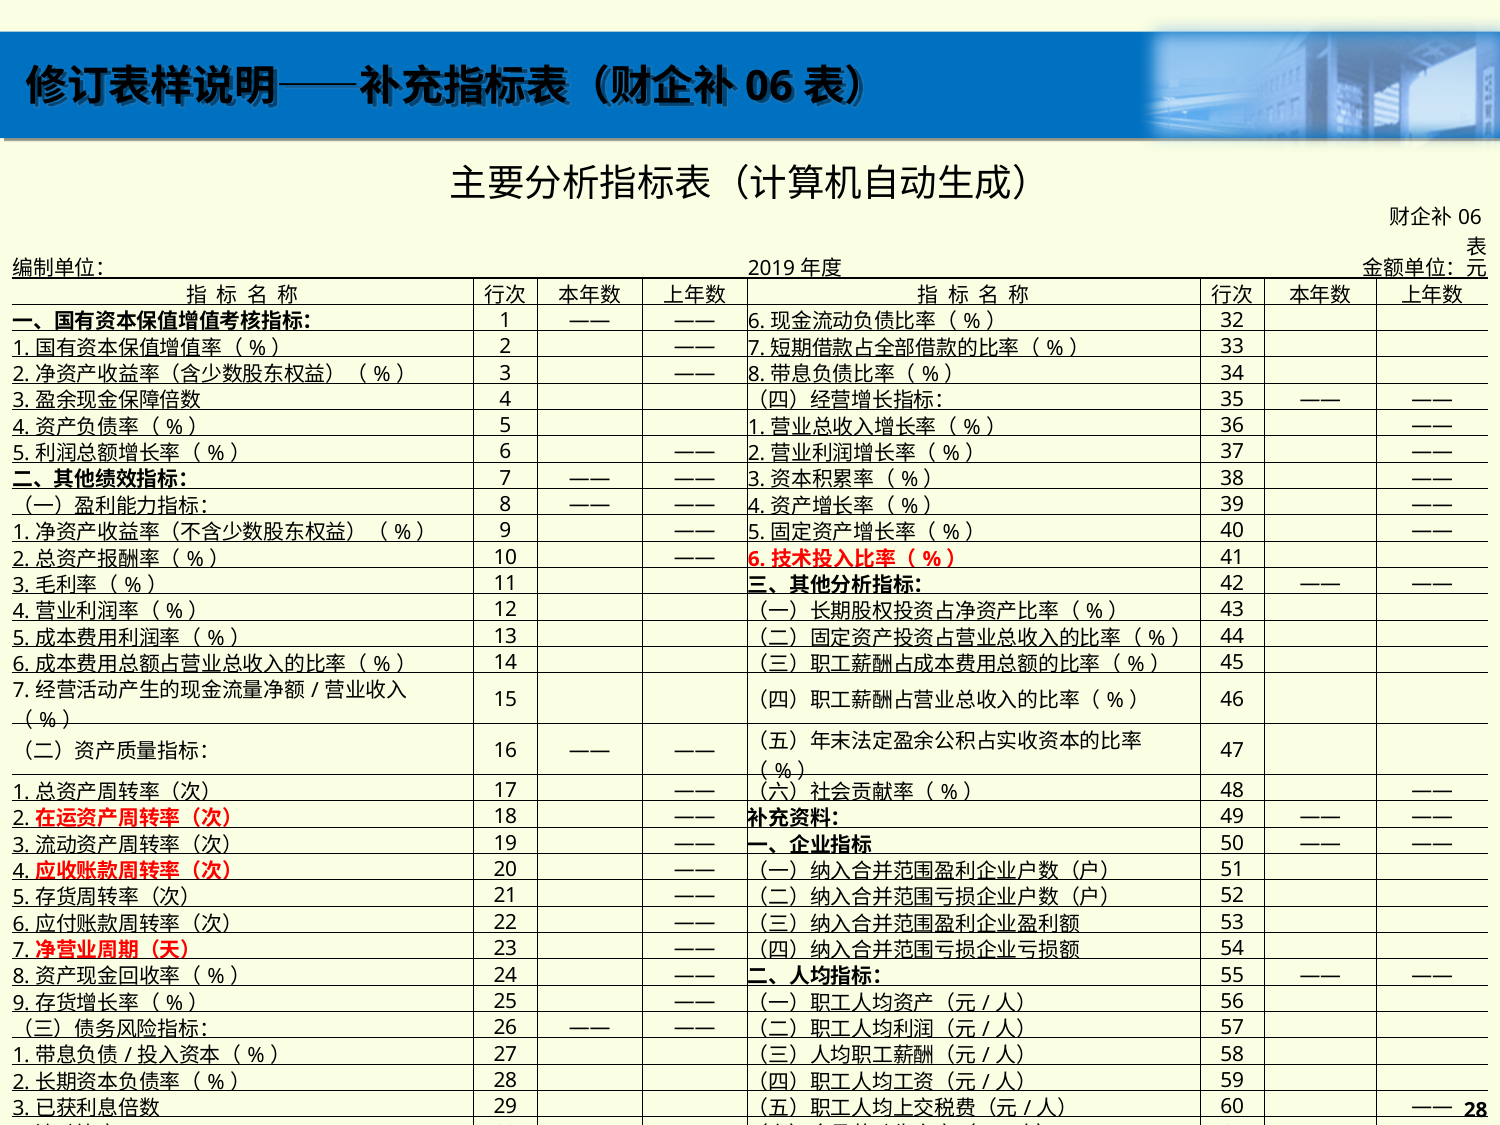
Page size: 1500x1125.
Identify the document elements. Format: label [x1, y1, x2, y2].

table_cell [12, 410, 473, 435]
table_cell [538, 384, 642, 409]
table_cell [474, 594, 537, 620]
table_cell [538, 801, 642, 827]
table_cell [12, 933, 473, 958]
table_cell [1265, 986, 1376, 1011]
table_cell [538, 515, 642, 541]
table_cell [1265, 621, 1376, 646]
table_cell [1265, 775, 1376, 800]
table_cell [1201, 673, 1264, 723]
table_cell [474, 907, 537, 932]
table_cell [474, 542, 537, 567]
table_cell [643, 986, 747, 1011]
table_cell [1377, 933, 1488, 958]
table_cell [1265, 673, 1376, 723]
table_cell [1265, 907, 1376, 932]
table_cell [474, 801, 537, 827]
table_cell [1265, 305, 1376, 330]
table_cell [474, 621, 537, 646]
table_cell [1201, 436, 1264, 462]
table_cell [1201, 880, 1264, 906]
table_cell [474, 986, 537, 1011]
table_cell [1265, 463, 1376, 488]
table_cell [474, 1091, 537, 1116]
table_cell [1201, 1065, 1264, 1090]
table_cell [1265, 331, 1376, 356]
table_cell [1265, 410, 1376, 435]
table_cell [643, 1038, 747, 1064]
table_cell [748, 463, 1200, 488]
table_cell [1201, 384, 1264, 409]
table_cell [538, 673, 642, 723]
table_cell [643, 594, 747, 620]
table_cell [643, 1065, 747, 1090]
table_cell [538, 647, 642, 672]
table_cell [1201, 305, 1264, 330]
table_cell [1201, 410, 1264, 435]
table_cell [643, 828, 747, 853]
table_cell [474, 1065, 537, 1090]
table_cell [643, 933, 747, 958]
table_cell [538, 775, 642, 800]
table_cell [1377, 959, 1488, 985]
table_cell [748, 436, 1200, 462]
table_cell [1265, 542, 1376, 567]
table_cell [12, 775, 473, 800]
table_cell [1201, 542, 1264, 567]
table_cell [1201, 489, 1264, 514]
table_cell [1265, 568, 1376, 593]
table_cell [12, 515, 473, 541]
table_cell [538, 1091, 642, 1116]
table_cell [12, 384, 473, 409]
table_cell [1377, 986, 1488, 1011]
table_cell [643, 1117, 747, 1125]
table_cell [1201, 1012, 1264, 1037]
table_cell [1377, 568, 1488, 593]
table_header [12, 152, 1488, 200]
table_cell [538, 933, 642, 958]
table_cell [538, 828, 642, 853]
table_cell [12, 724, 473, 774]
table_cell [1265, 828, 1376, 853]
table_cell [643, 542, 747, 567]
table_cell [748, 775, 1200, 800]
table_cell [748, 621, 1200, 646]
table_cell [474, 410, 537, 435]
table_cell [1265, 515, 1376, 541]
table_cell [538, 568, 642, 593]
table_cell [643, 907, 747, 932]
table_cell [643, 331, 747, 356]
table_cell [1265, 594, 1376, 620]
table_cell [1201, 279, 1264, 304]
table_cell [12, 801, 473, 827]
table_cell [1377, 880, 1488, 906]
table_cell [748, 384, 1200, 409]
table_cell [538, 489, 642, 514]
table_cell [1377, 1065, 1488, 1090]
table_cell [1201, 1091, 1264, 1116]
table_cell [474, 673, 537, 723]
table_cell [538, 854, 642, 879]
table_cell [643, 621, 747, 646]
table_cell [12, 854, 473, 879]
table_cell [643, 959, 747, 985]
table_cell [1377, 1012, 1488, 1037]
table_cell [1377, 828, 1488, 853]
table_cell [538, 410, 642, 435]
table_cell [538, 1012, 642, 1037]
table_cell [1201, 907, 1264, 932]
table_cell [748, 542, 1200, 567]
table_cell [643, 489, 747, 514]
table_cell [643, 357, 747, 383]
table_cell [1201, 775, 1264, 800]
table_cell [12, 568, 473, 593]
table_cell [748, 1065, 1200, 1090]
table_cell [12, 594, 473, 620]
table_cell [1265, 854, 1376, 879]
table_cell [1201, 568, 1264, 593]
table_cell [748, 801, 1200, 827]
table_cell [1377, 436, 1488, 462]
table_cell [1265, 489, 1376, 514]
table_cell [474, 1038, 537, 1064]
table_cell [748, 1091, 1200, 1116]
table_cell [12, 489, 473, 514]
table_cell [748, 305, 1200, 330]
table_cell [1201, 801, 1264, 827]
table_cell [474, 436, 537, 462]
table_cell [538, 621, 642, 646]
table_cell [12, 1065, 473, 1090]
table_cell [1265, 279, 1376, 304]
table_cell [748, 1117, 1200, 1125]
table_cell [474, 568, 537, 593]
table_cell [1377, 331, 1488, 356]
table_cell [1377, 384, 1488, 409]
table_cell [1201, 1038, 1264, 1064]
table_cell [474, 489, 537, 514]
table_cell [1377, 1091, 1488, 1116]
table_cell [1265, 1091, 1376, 1116]
table_cell [474, 1117, 537, 1125]
table_cell [538, 880, 642, 906]
table_cell [1377, 1117, 1488, 1125]
table_cell [748, 959, 1200, 985]
table_cell [474, 1012, 537, 1037]
table_cell [1377, 621, 1488, 646]
text_box [1488, 1089, 1500, 1125]
table_cell [643, 384, 747, 409]
table_cell [1265, 1117, 1376, 1125]
table_cell [12, 436, 473, 462]
table_cell [474, 880, 537, 906]
table_cell [748, 828, 1200, 853]
table_cell [1265, 436, 1376, 462]
table_cell [643, 568, 747, 593]
table_cell [12, 331, 473, 356]
table_cell [1377, 801, 1488, 827]
table_cell [748, 673, 1200, 723]
table_cell [1377, 542, 1488, 567]
table_cell [1201, 828, 1264, 853]
table_cell [474, 724, 537, 774]
table_cell [1265, 959, 1376, 985]
table_cell [1265, 1012, 1376, 1037]
table_cell [748, 724, 1200, 774]
table_cell [748, 279, 1200, 304]
table_cell [1265, 1065, 1376, 1090]
table_cell [748, 1038, 1200, 1064]
table_cell [12, 357, 473, 383]
table_cell [12, 1038, 473, 1064]
table_cell [1265, 384, 1376, 409]
table_cell [474, 279, 537, 304]
table_cell [1265, 724, 1376, 774]
table_cell [643, 880, 747, 906]
table_cell [1201, 357, 1264, 383]
table_cell [538, 1038, 642, 1064]
table_cell [643, 1012, 747, 1037]
table_cell [474, 775, 537, 800]
table_cell [1265, 357, 1376, 383]
table_cell [1377, 673, 1488, 723]
table_cell [12, 1091, 473, 1116]
table_cell [1201, 986, 1264, 1011]
table_cell [1201, 463, 1264, 488]
table_cell [12, 828, 473, 853]
table_cell [1201, 933, 1264, 958]
picture [1136, 14, 1500, 153]
table_cell [474, 647, 537, 672]
table_cell [748, 933, 1200, 958]
table_cell [1265, 880, 1376, 906]
table_cell [474, 854, 537, 879]
table_cell [643, 1091, 747, 1116]
table_cell [538, 463, 642, 488]
table_cell [1265, 647, 1376, 672]
table_cell [748, 854, 1200, 879]
table_cell [643, 801, 747, 827]
table_cell [748, 880, 1200, 906]
table_cell [1377, 647, 1488, 672]
table_cell [12, 959, 473, 985]
table_cell [1201, 594, 1264, 620]
table_cell [12, 305, 473, 330]
table_cell [12, 1012, 473, 1037]
table_cell [1377, 279, 1488, 304]
table_cell [643, 463, 747, 488]
table_cell [538, 907, 642, 932]
table_cell [1201, 331, 1264, 356]
table_cell [474, 384, 537, 409]
table_cell [748, 1012, 1200, 1037]
table_cell [748, 331, 1200, 356]
table_cell [1377, 305, 1488, 330]
table_cell [12, 986, 473, 1011]
table_cell [538, 542, 642, 567]
table_cell [1201, 724, 1264, 774]
table_cell [1201, 854, 1264, 879]
table_cell [12, 279, 473, 304]
table_cell [538, 331, 642, 356]
table_cell [474, 515, 537, 541]
table_cell [12, 200, 1488, 277]
table_cell [643, 436, 747, 462]
table_cell [12, 621, 473, 646]
table_cell [1377, 410, 1488, 435]
table_cell [538, 724, 642, 774]
table_cell [474, 305, 537, 330]
table_cell [643, 854, 747, 879]
table_cell [1377, 907, 1488, 932]
table_cell [474, 933, 537, 958]
table_cell [538, 1065, 642, 1090]
table_cell [1377, 775, 1488, 800]
table_cell [1201, 959, 1264, 985]
table_cell [474, 357, 537, 383]
table_cell [1201, 621, 1264, 646]
table_cell [1377, 489, 1488, 514]
table_cell [748, 489, 1200, 514]
table_cell [474, 959, 537, 985]
table_cell [538, 1117, 642, 1125]
table_cell [643, 724, 747, 774]
table_cell [1377, 854, 1488, 879]
table_cell [538, 594, 642, 620]
table_cell [1265, 1038, 1376, 1064]
table_cell [538, 959, 642, 985]
table_cell [643, 515, 747, 541]
table_cell [748, 986, 1200, 1011]
table_cell [1201, 1117, 1264, 1125]
table_cell [748, 647, 1200, 672]
table_cell [748, 357, 1200, 383]
table_cell [748, 568, 1200, 593]
table_cell [538, 279, 642, 304]
table_cell [643, 410, 747, 435]
table_cell [643, 647, 747, 672]
table_cell [474, 828, 537, 853]
table_cell [1201, 647, 1264, 672]
table_cell [12, 463, 473, 488]
table_cell [1377, 1038, 1488, 1064]
table_cell [538, 436, 642, 462]
table_cell [12, 1117, 473, 1125]
table_cell [1201, 515, 1264, 541]
table_cell [538, 357, 642, 383]
table_cell [12, 647, 473, 672]
table_cell [538, 305, 642, 330]
table_cell [474, 331, 537, 356]
table_cell [12, 907, 473, 932]
table_cell [12, 542, 473, 567]
table_cell [1377, 515, 1488, 541]
table_cell [1377, 724, 1488, 774]
table_cell [643, 279, 747, 304]
table_cell [643, 673, 747, 723]
table_cell [643, 305, 747, 330]
table_cell [12, 880, 473, 906]
table_cell [643, 775, 747, 800]
table_cell [748, 515, 1200, 541]
table_cell [1377, 357, 1488, 383]
table_cell [1265, 933, 1376, 958]
table_cell [1377, 594, 1488, 620]
table_cell [748, 594, 1200, 620]
table_cell [748, 907, 1200, 932]
table_cell [474, 463, 537, 488]
table_cell [1377, 463, 1488, 488]
table_cell [538, 986, 642, 1011]
table_cell [12, 673, 473, 723]
title [10, 51, 1136, 254]
table_cell [748, 410, 1200, 435]
table_cell [1265, 801, 1376, 827]
